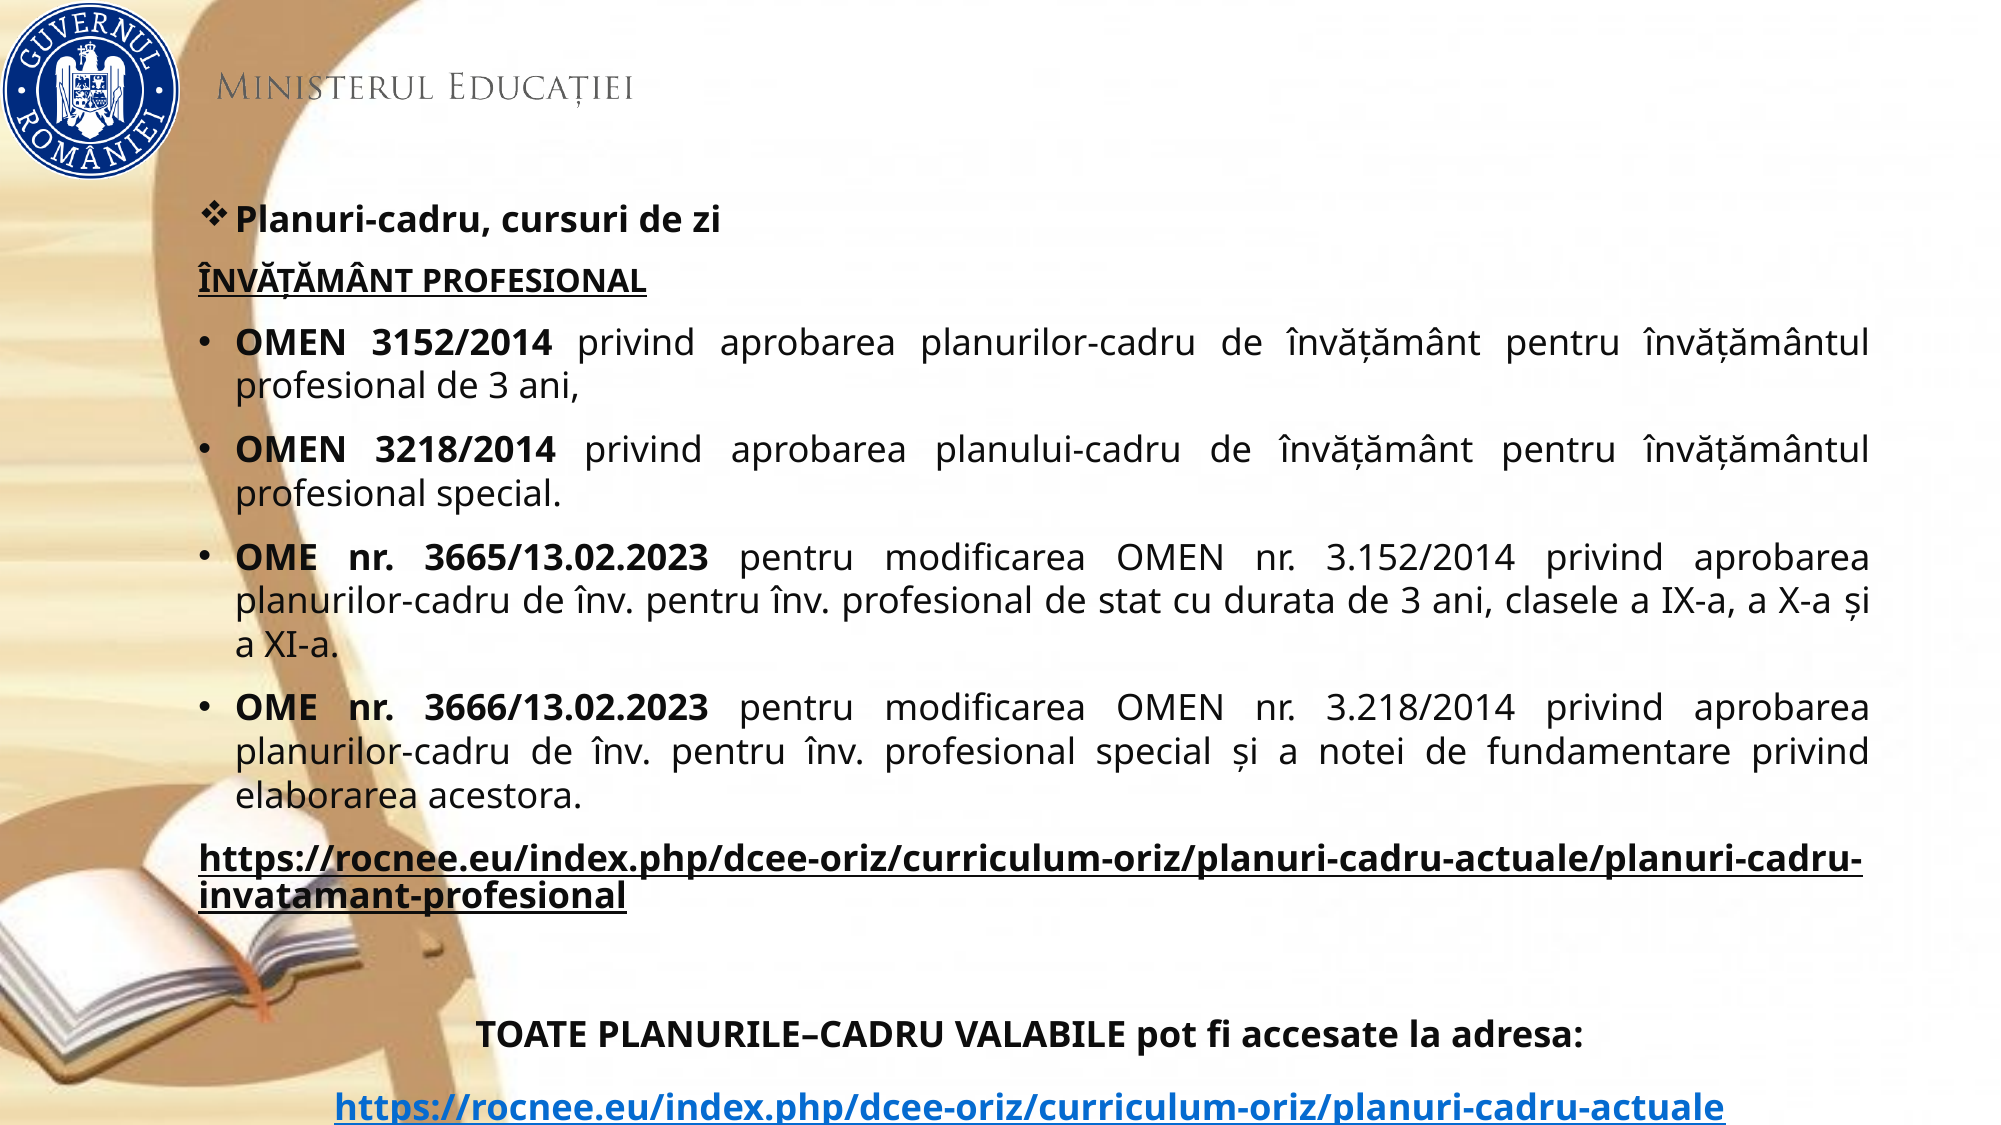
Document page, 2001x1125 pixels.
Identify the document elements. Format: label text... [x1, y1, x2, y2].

picture [0, 0, 2001, 1125]
list Planuri-cadru, cursuri de zi ÎNVĂȚĂMÂNT PROFESIONAL OMEN 3152/2014 privind aprobarea planurilor-cadru de învățământ pentru învățământul profesional de 3 ani, OMEN 3218/2014 privind aprobarea planului-cadru de învățământ pentru învățământul profesional special. OME nr. 3665/13.02.2023 pentru modificarea OMEN nr. 3.152/2014 privind aprobarea planurilor-cadru de înv. pentru înv. profesional de stat cu durata de 3 ani, clasele a IX-a, a X-a şi a XI-a. OME nr. 3666/13.02.2023 pentru modificarea OMEN nr. 3.218/2014 privind aprobarea planurilor-cadru de înv. pentru înv. profesional special şi a notei de fundamentare privind elaborarea acestora. https://rocnee.eu/index.php/dcee-oriz/curriculum-oriz/planuri-cadru-actuale/planuri-cadru-invatamant-profesional TOATE PLANURILE–CADRU VALABILE pot fi accesate la adresa: https://rocnee.eu/index.php/dcee-oriz/curriculum-oriz/planuri-cadru-actuale [183, 162, 1886, 1110]
